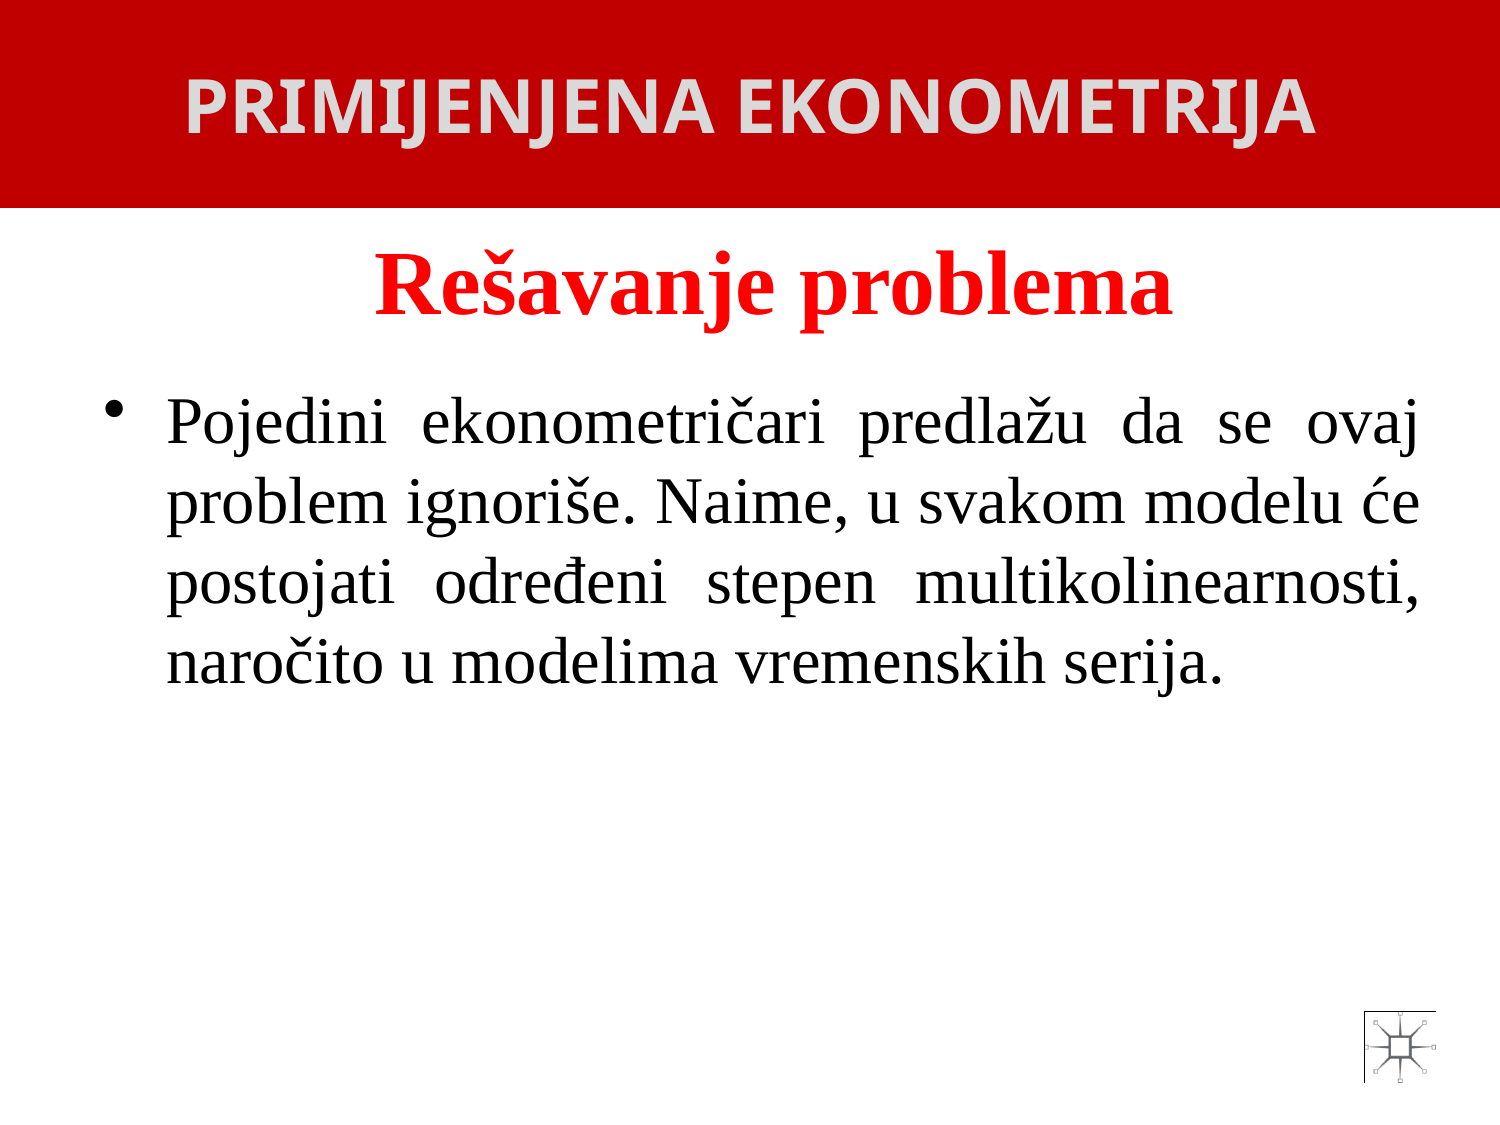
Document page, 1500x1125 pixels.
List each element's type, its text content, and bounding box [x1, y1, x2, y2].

text_box PRIMIJENJENA EKONOMETRIJA [0, 0, 1500, 208]
title Rešavanje problema [100, 219, 1451, 336]
list Pojedini ekonometričari predlažu da se ovaj problem ignoriše. Naime, u svakom modelu će postojati određeni stepen multikolinearnosti, naročito u modelima vremenskih serija. [88, 368, 1439, 1125]
